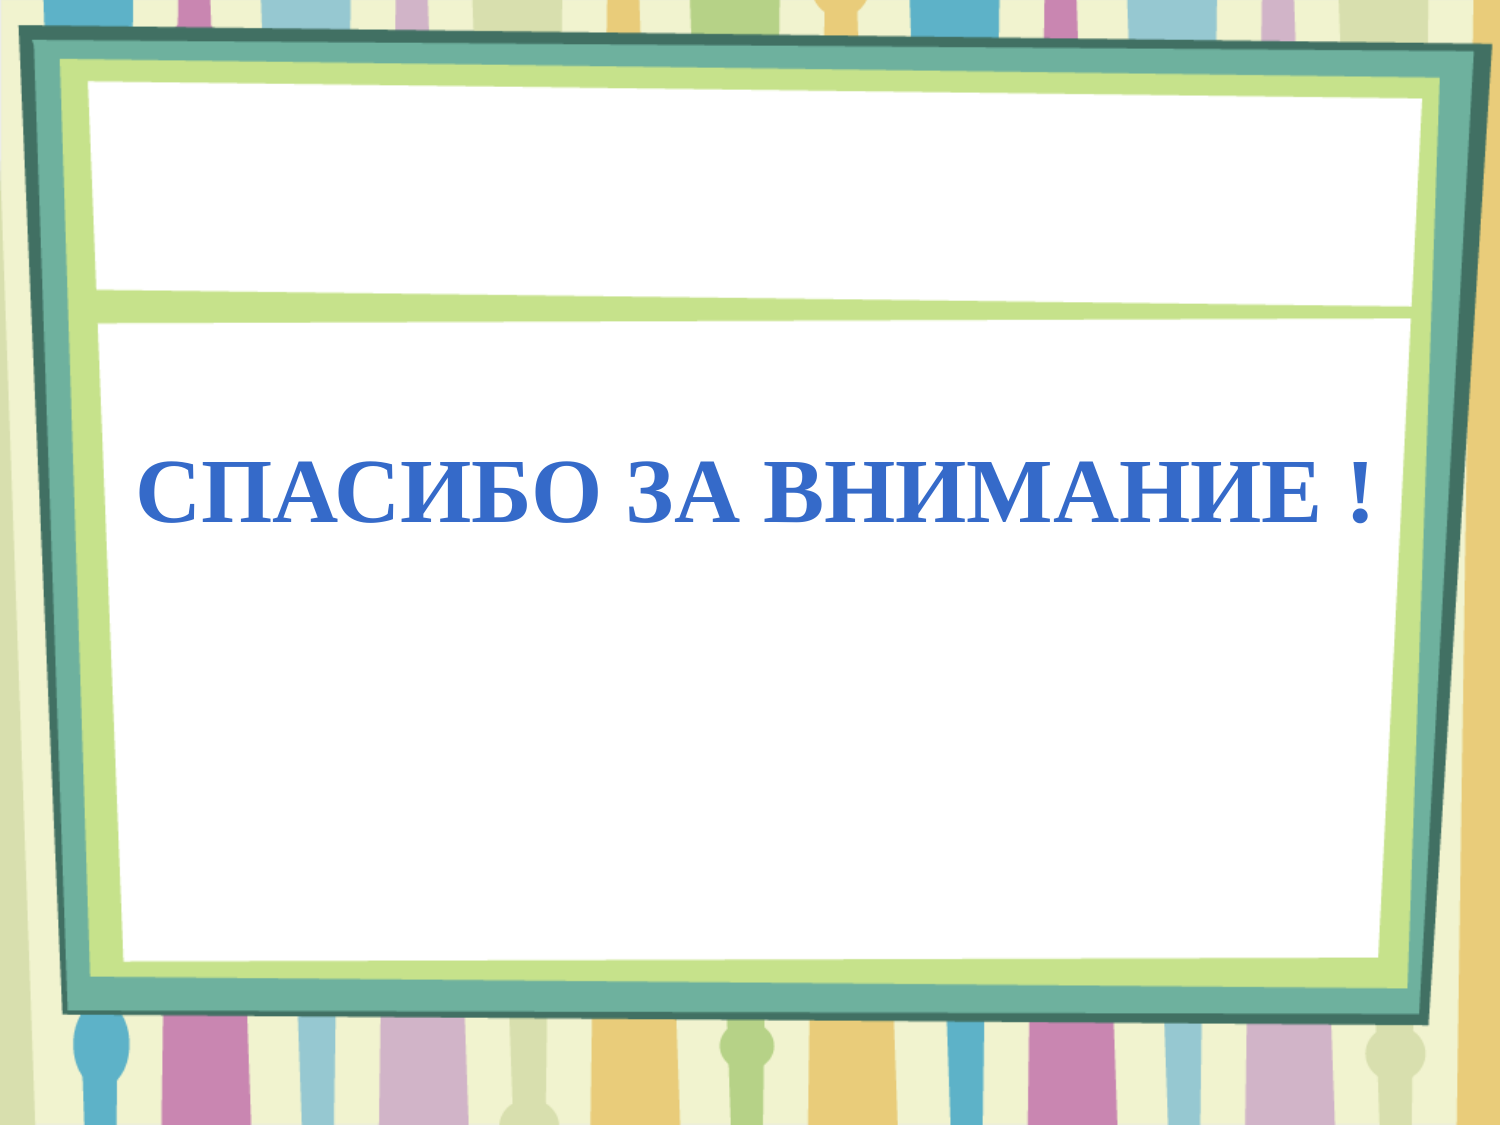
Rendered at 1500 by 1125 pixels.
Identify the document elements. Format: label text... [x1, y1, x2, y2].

picture [0, 0, 1500, 1125]
list СПАСИБО ЗА ВНИМАНИЕ ! [112, 324, 1401, 1006]
